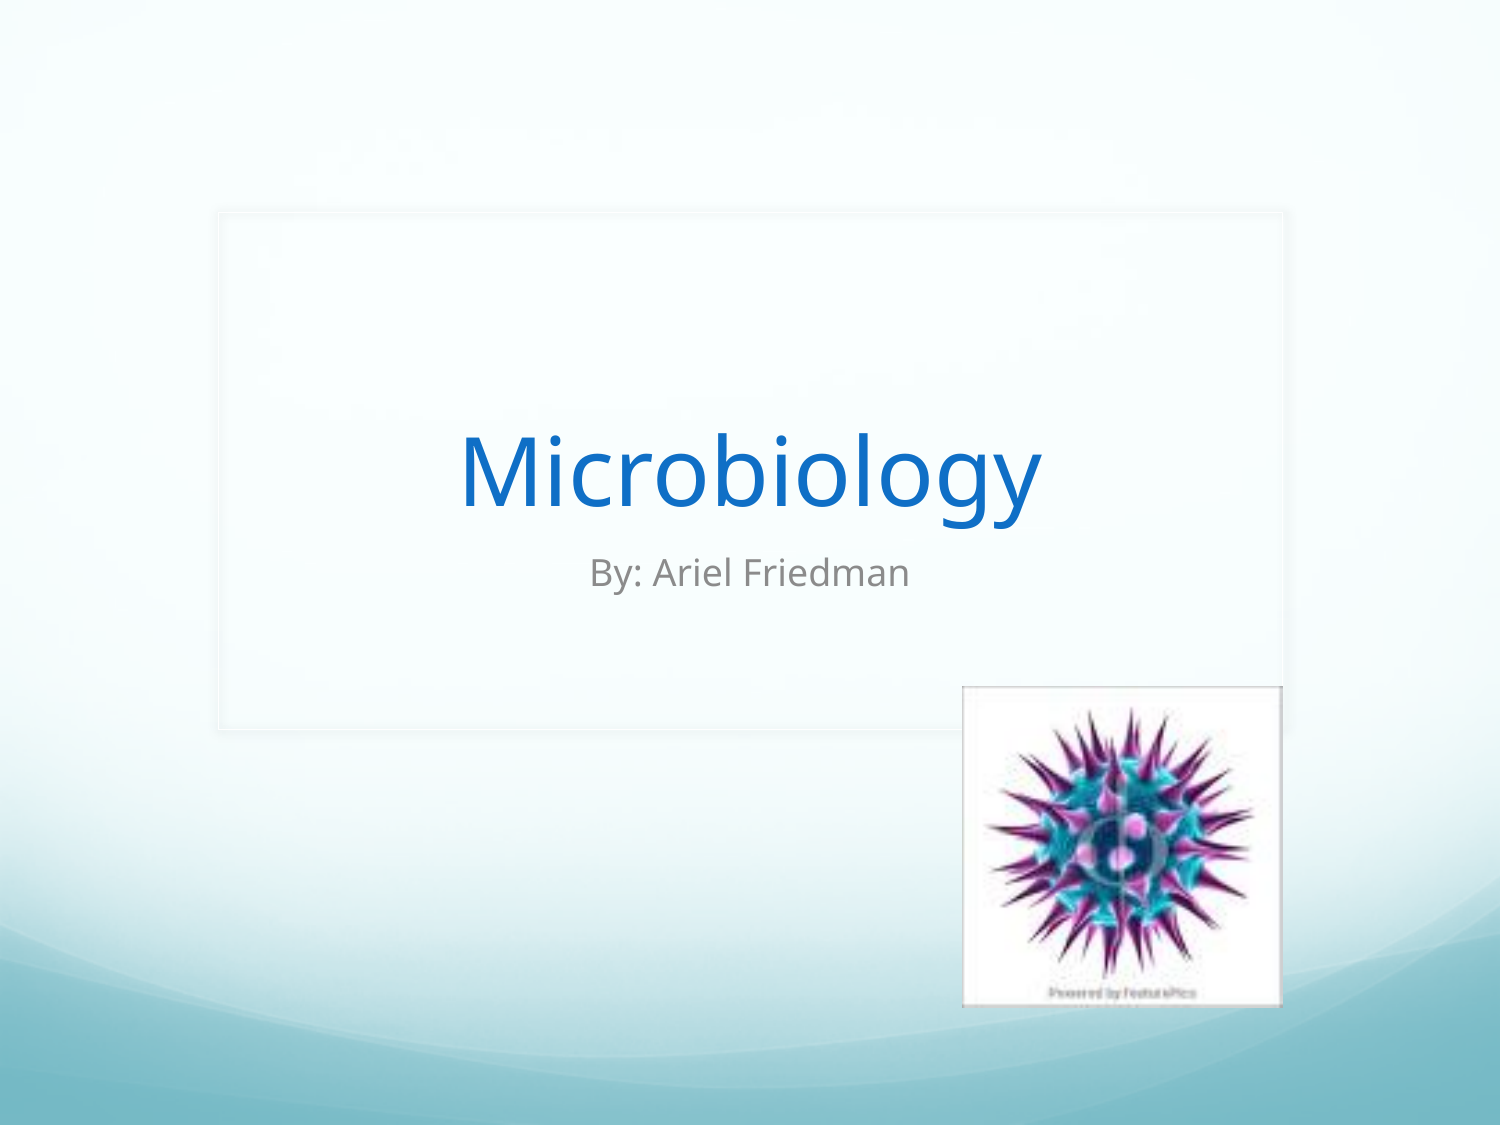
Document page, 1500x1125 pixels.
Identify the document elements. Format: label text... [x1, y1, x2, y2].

subtitle By: Ariel Friedman [217, 541, 1283, 692]
title Microbiology [217, 249, 1283, 533]
picture [961, 686, 1284, 1008]
